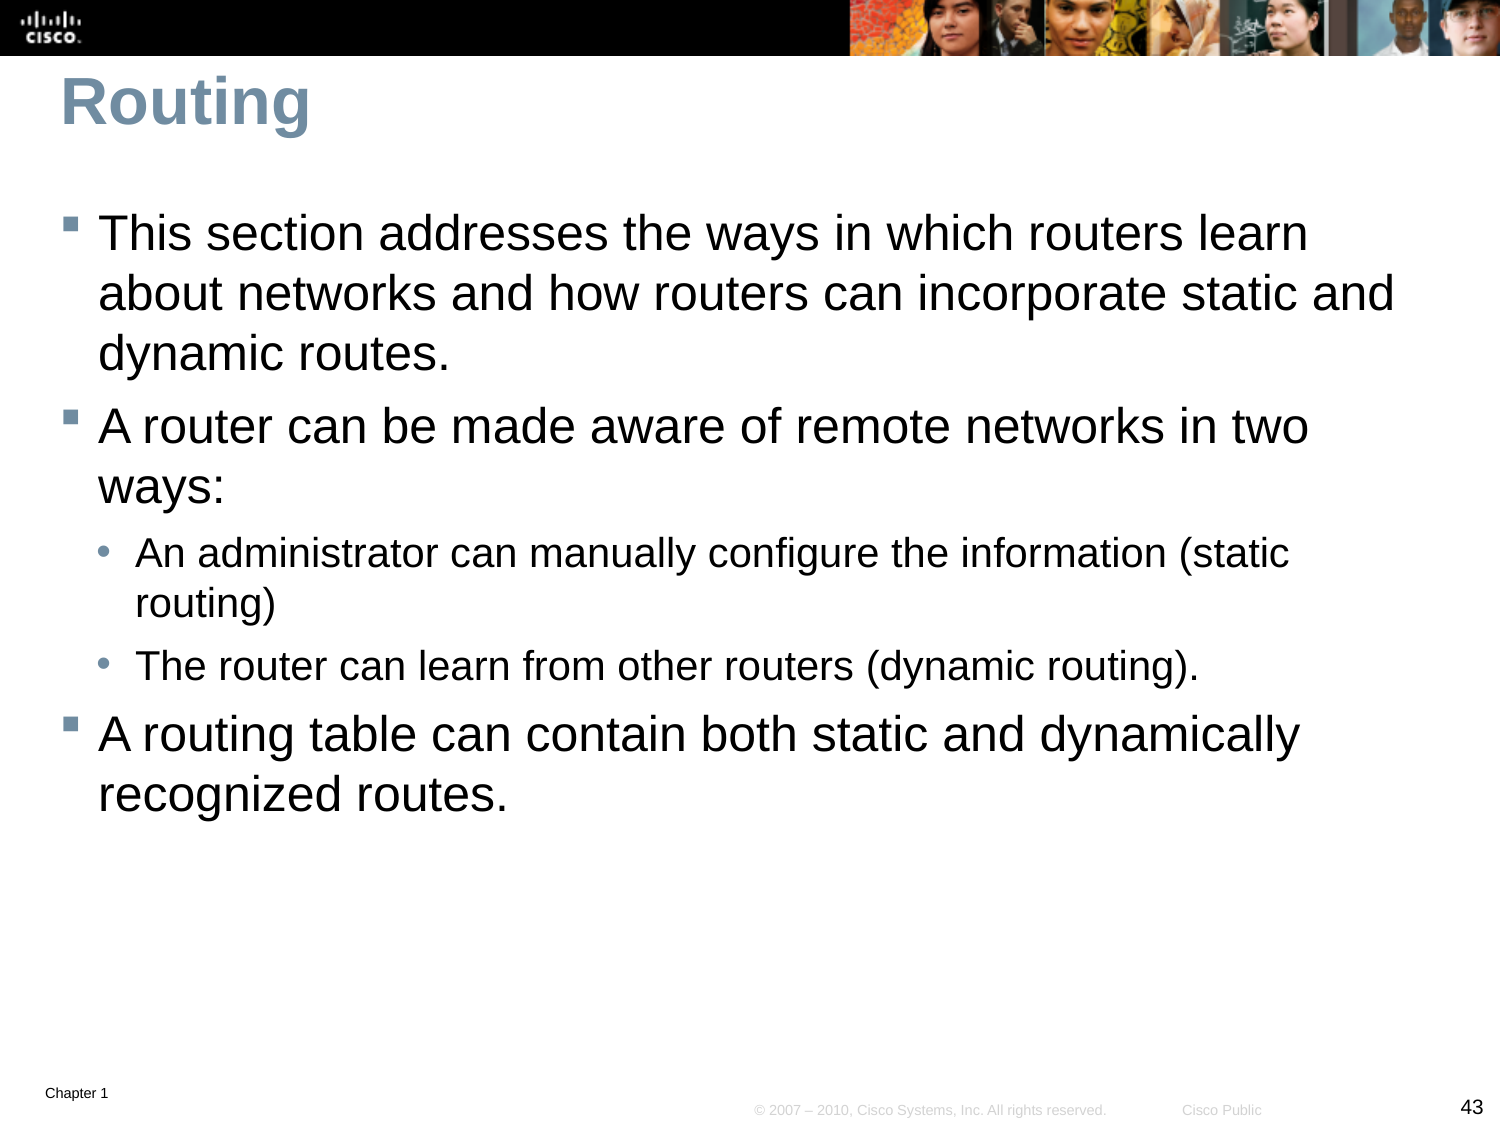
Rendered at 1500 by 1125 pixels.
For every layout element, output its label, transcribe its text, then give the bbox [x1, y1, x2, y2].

picture [0, 0, 1500, 56]
title Routing [45, 59, 1444, 182]
list This section addresses the ways in which routers learn about networks and how routers can incorporate static and dynamic routes. A router can be made aware of remote networks in two ways: An administrator can manually configure the information (static routing) The router can learn from other routers (dynamic routing). A routing table can contain both static and dynamically recognized routes. [45, 193, 1444, 1037]
